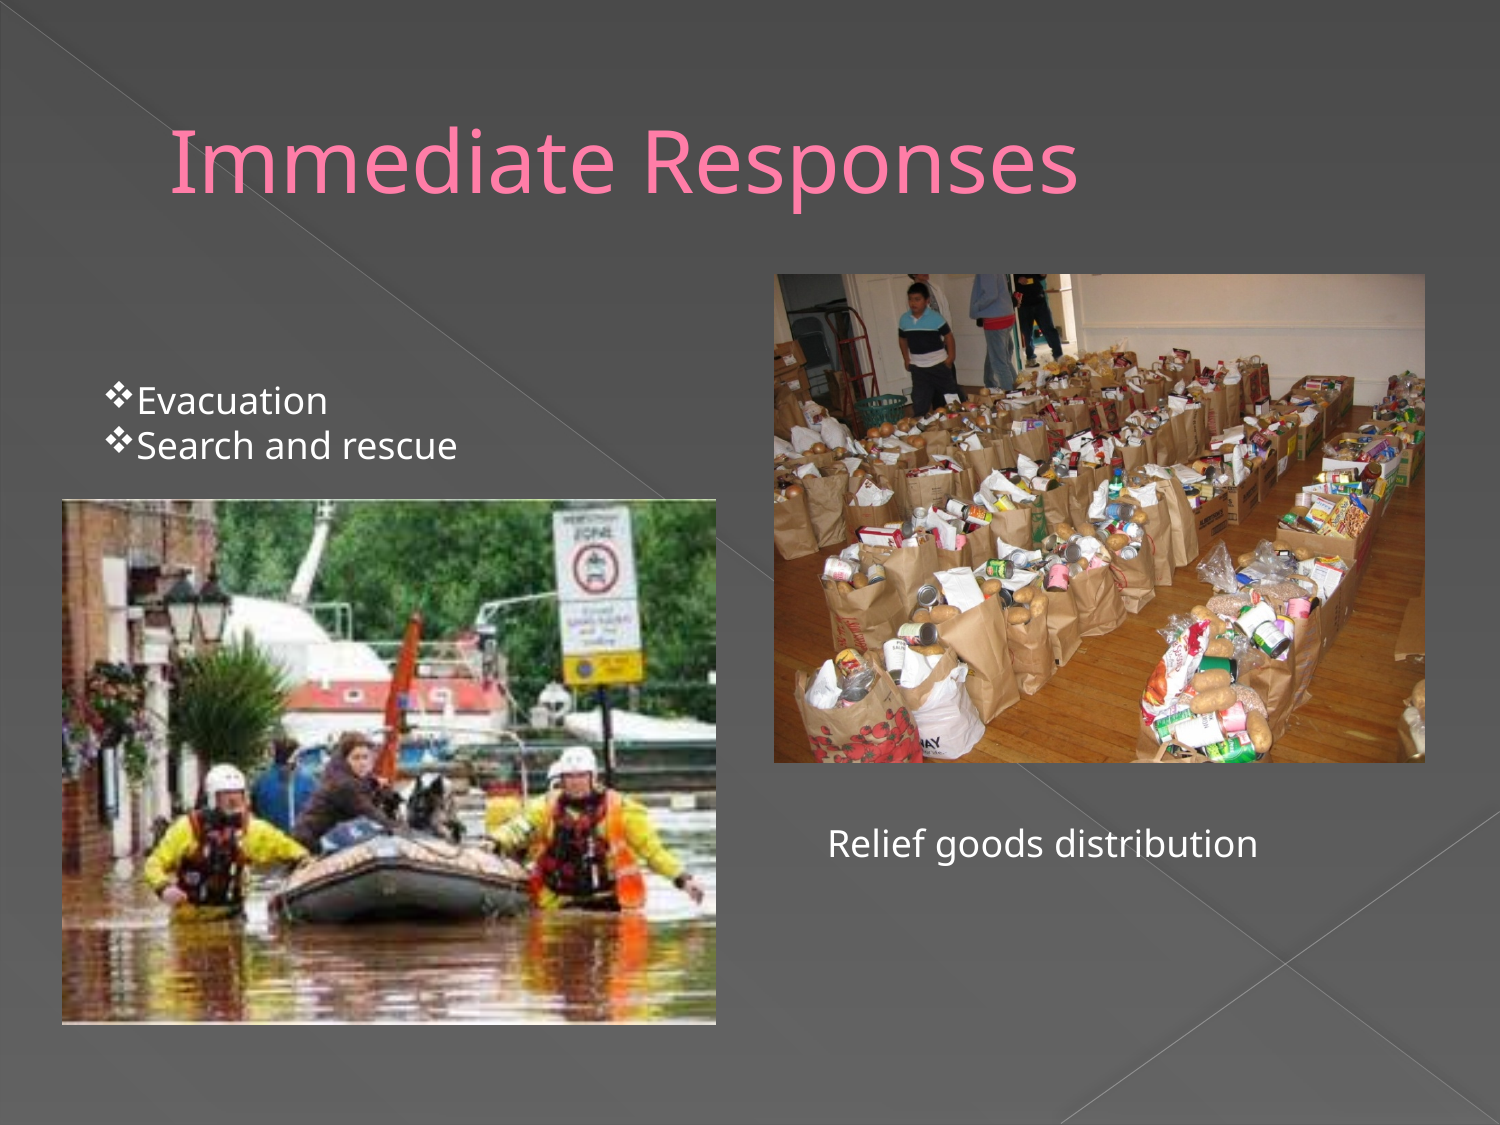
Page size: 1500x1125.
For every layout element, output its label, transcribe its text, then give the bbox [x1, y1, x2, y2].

picture [62, 499, 716, 1026]
text_box Relief goods distribution [812, 812, 1500, 873]
picture [774, 274, 1426, 763]
text_box Evacuation Search and rescue [87, 324, 600, 487]
title Immediate Responses [75, 43, 1425, 274]
